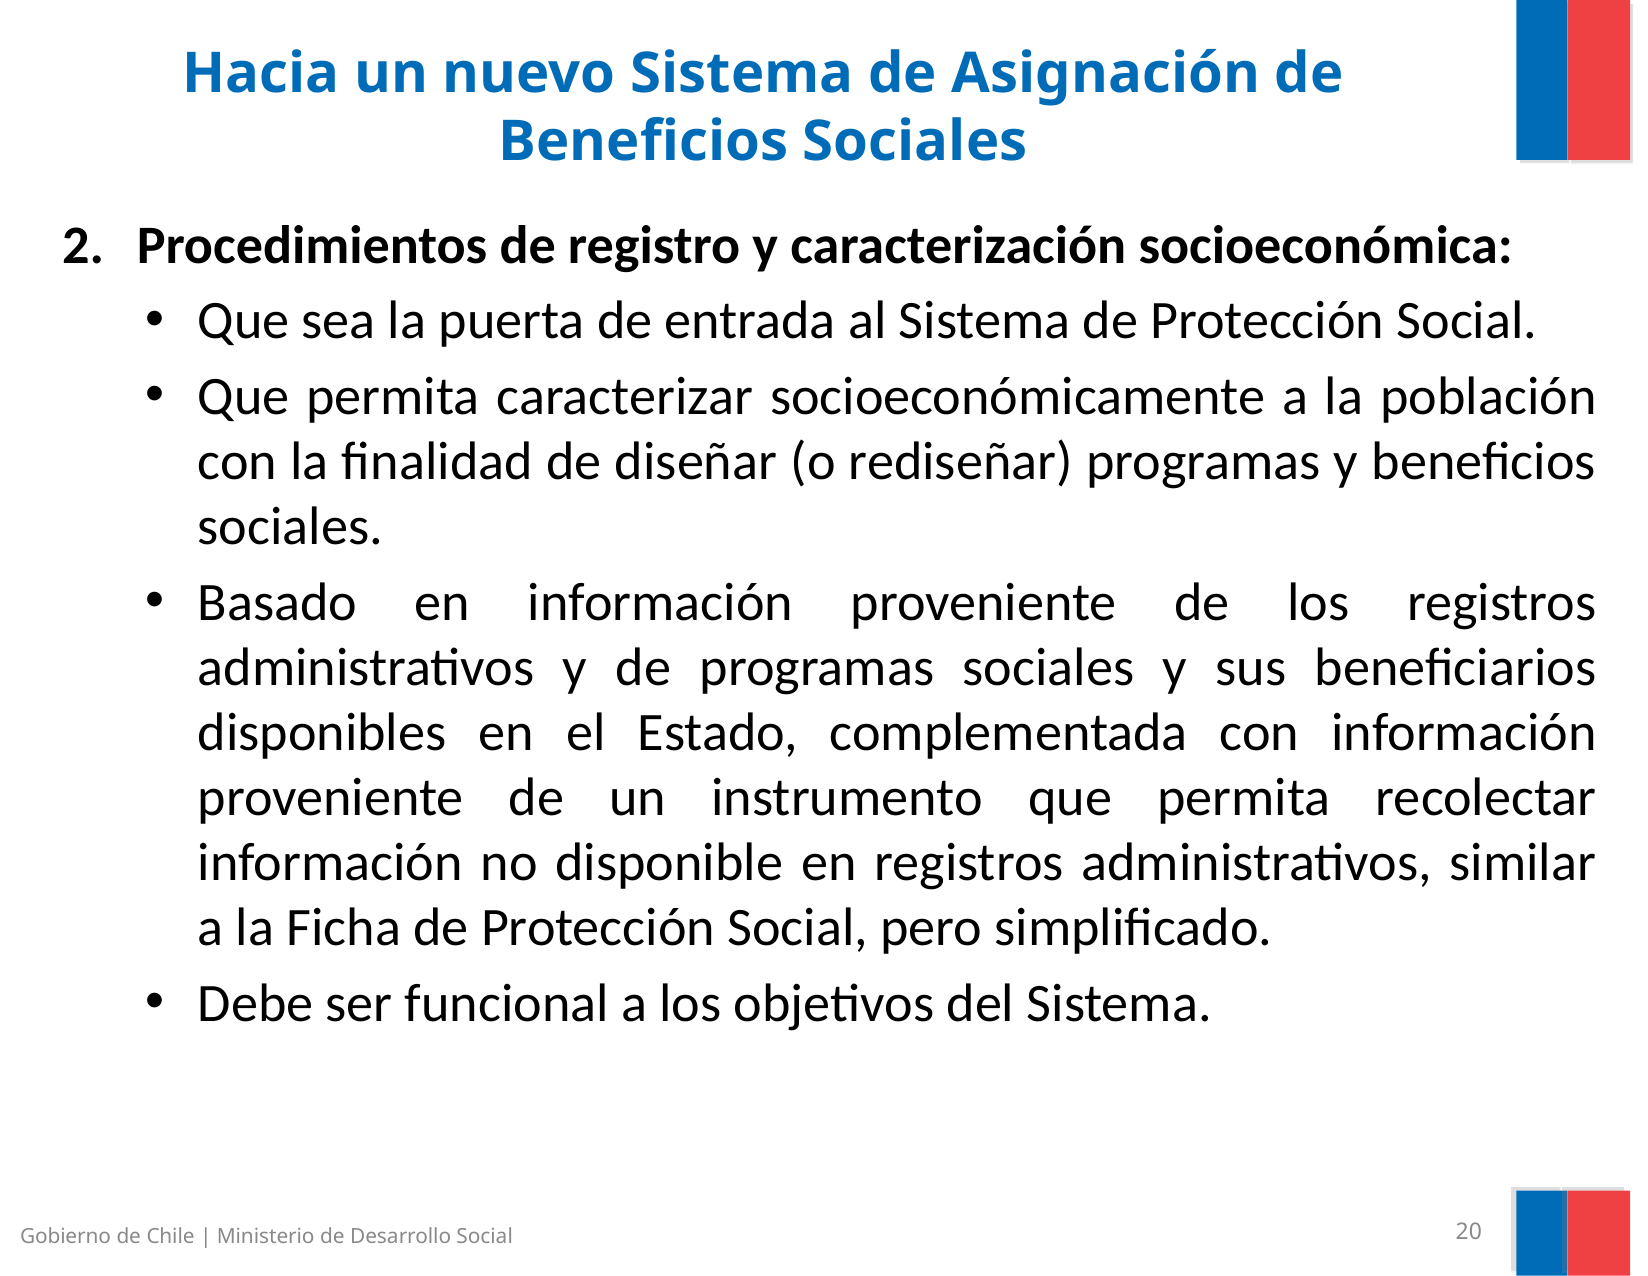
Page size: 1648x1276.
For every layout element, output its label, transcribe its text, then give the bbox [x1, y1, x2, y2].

footer Gobierno de Chile | Ministerio de Desarrollo Social [3, 1214, 635, 1261]
text_box Procedimientos de registro y caracterización socioeconómica: Que sea la puerta de entrada al Sistema de Protección Social. Que permita caracterizar socioeconómicamente a la población con la finalidad de diseñar (o rediseñar) programas y beneficios sociales. Basado en información proveniente de los registros administrativos y de programas sociales y sus beneficiarios disponibles en el Estado, complementada con información proveniente de un instrumento que permita recolectar información no disponible en registros administrativos, similar a la Ficha de Protección Social, pero simplificado. Debe ser funcional a los objetivos del Sistema. [45, 200, 1616, 1041]
title Hacia un nuevo Sistema de Asignación de Beneficios Sociales [27, 28, 1500, 178]
slide_number 20 [1114, 1214, 1499, 1251]
